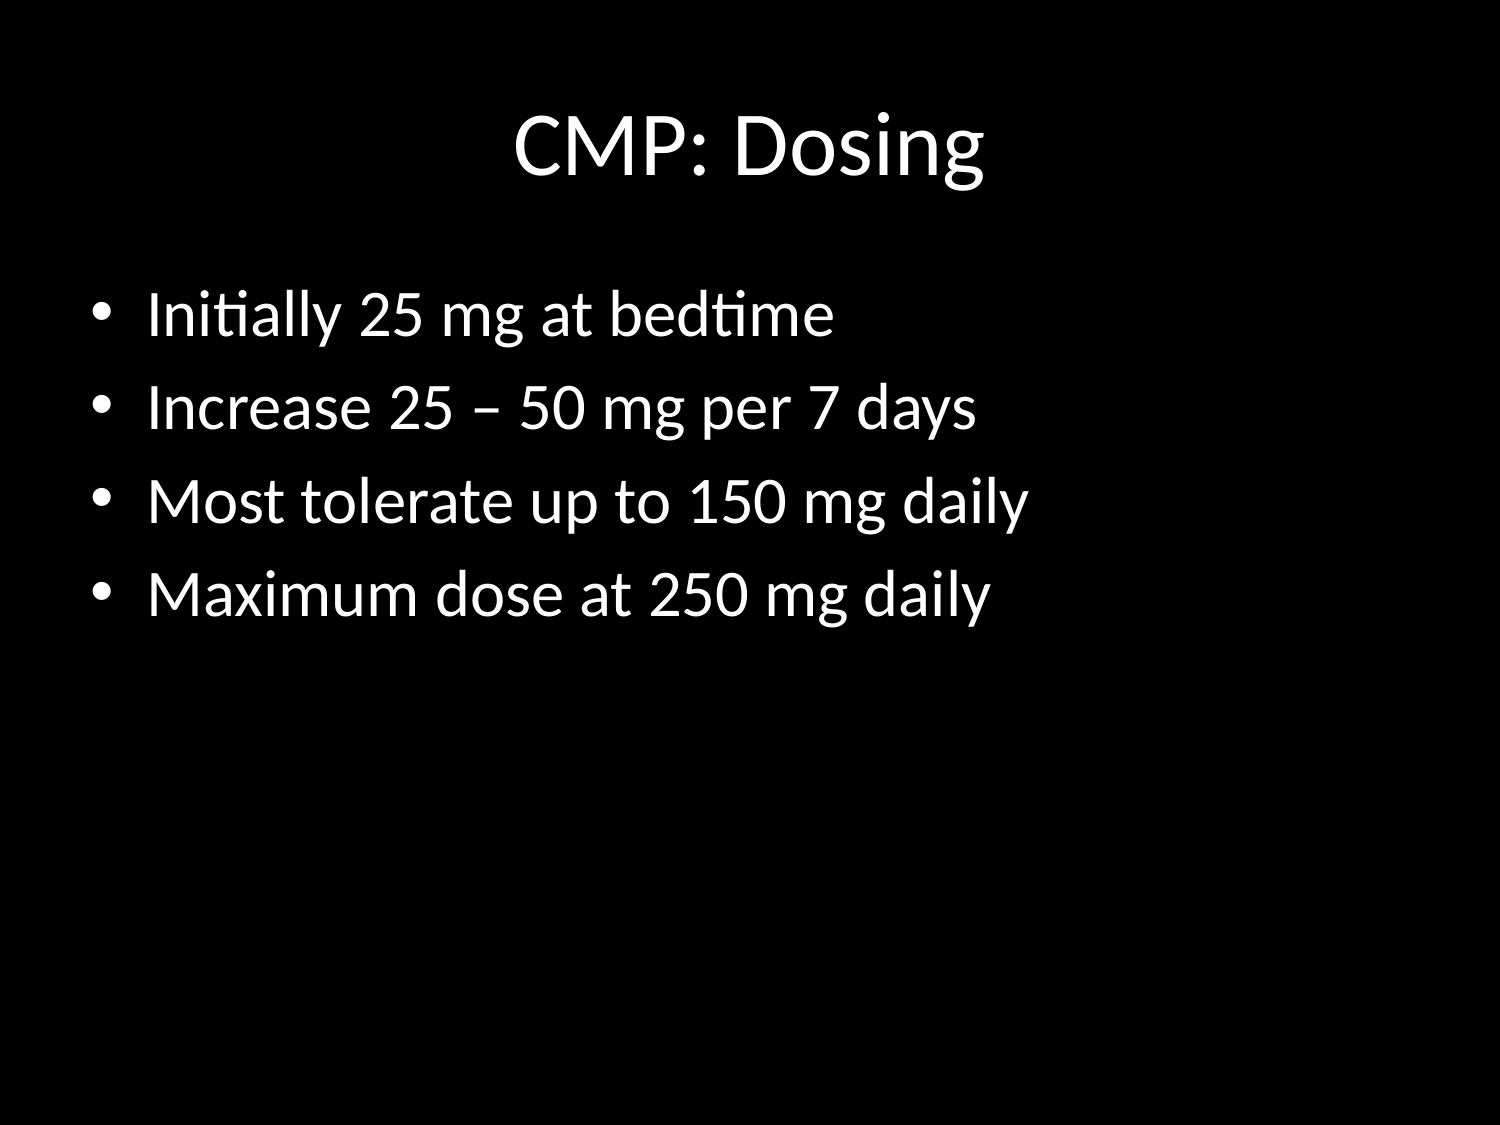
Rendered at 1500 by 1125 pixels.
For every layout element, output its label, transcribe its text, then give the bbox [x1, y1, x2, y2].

title CMP: Dosing [75, 45, 1425, 233]
list Initially 25 mg at bedtime Increase 25 – 50 mg per 7 days Most tolerate up to 150 mg daily Maximum dose at 250 mg daily [75, 262, 1425, 1005]
